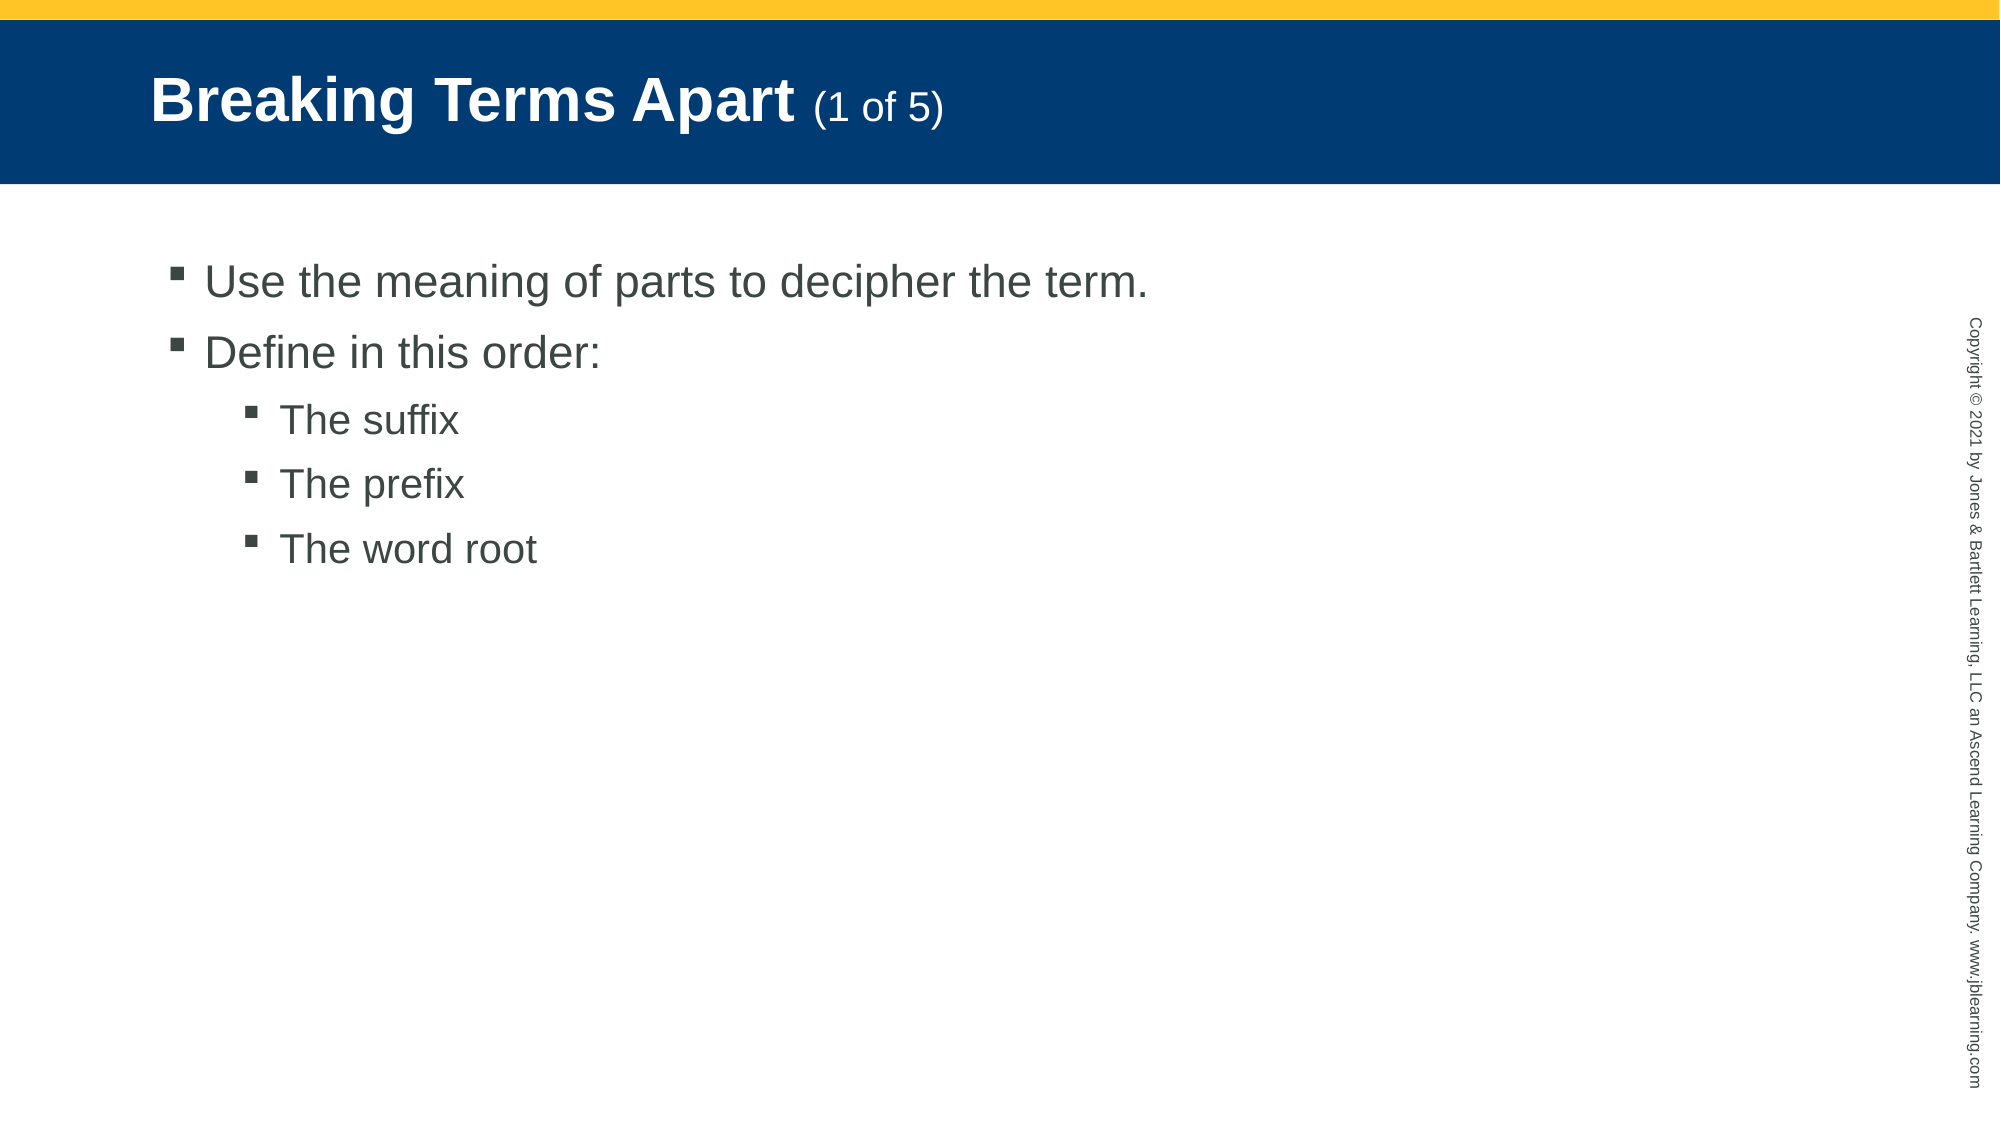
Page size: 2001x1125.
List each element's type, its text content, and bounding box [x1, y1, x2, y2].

title Breaking Terms Apart (1 of 5) [0, 19, 2000, 185]
list Use the meaning of parts to decipher the term. Define in this order: The suffix The prefix The word root [151, 244, 1840, 1016]
